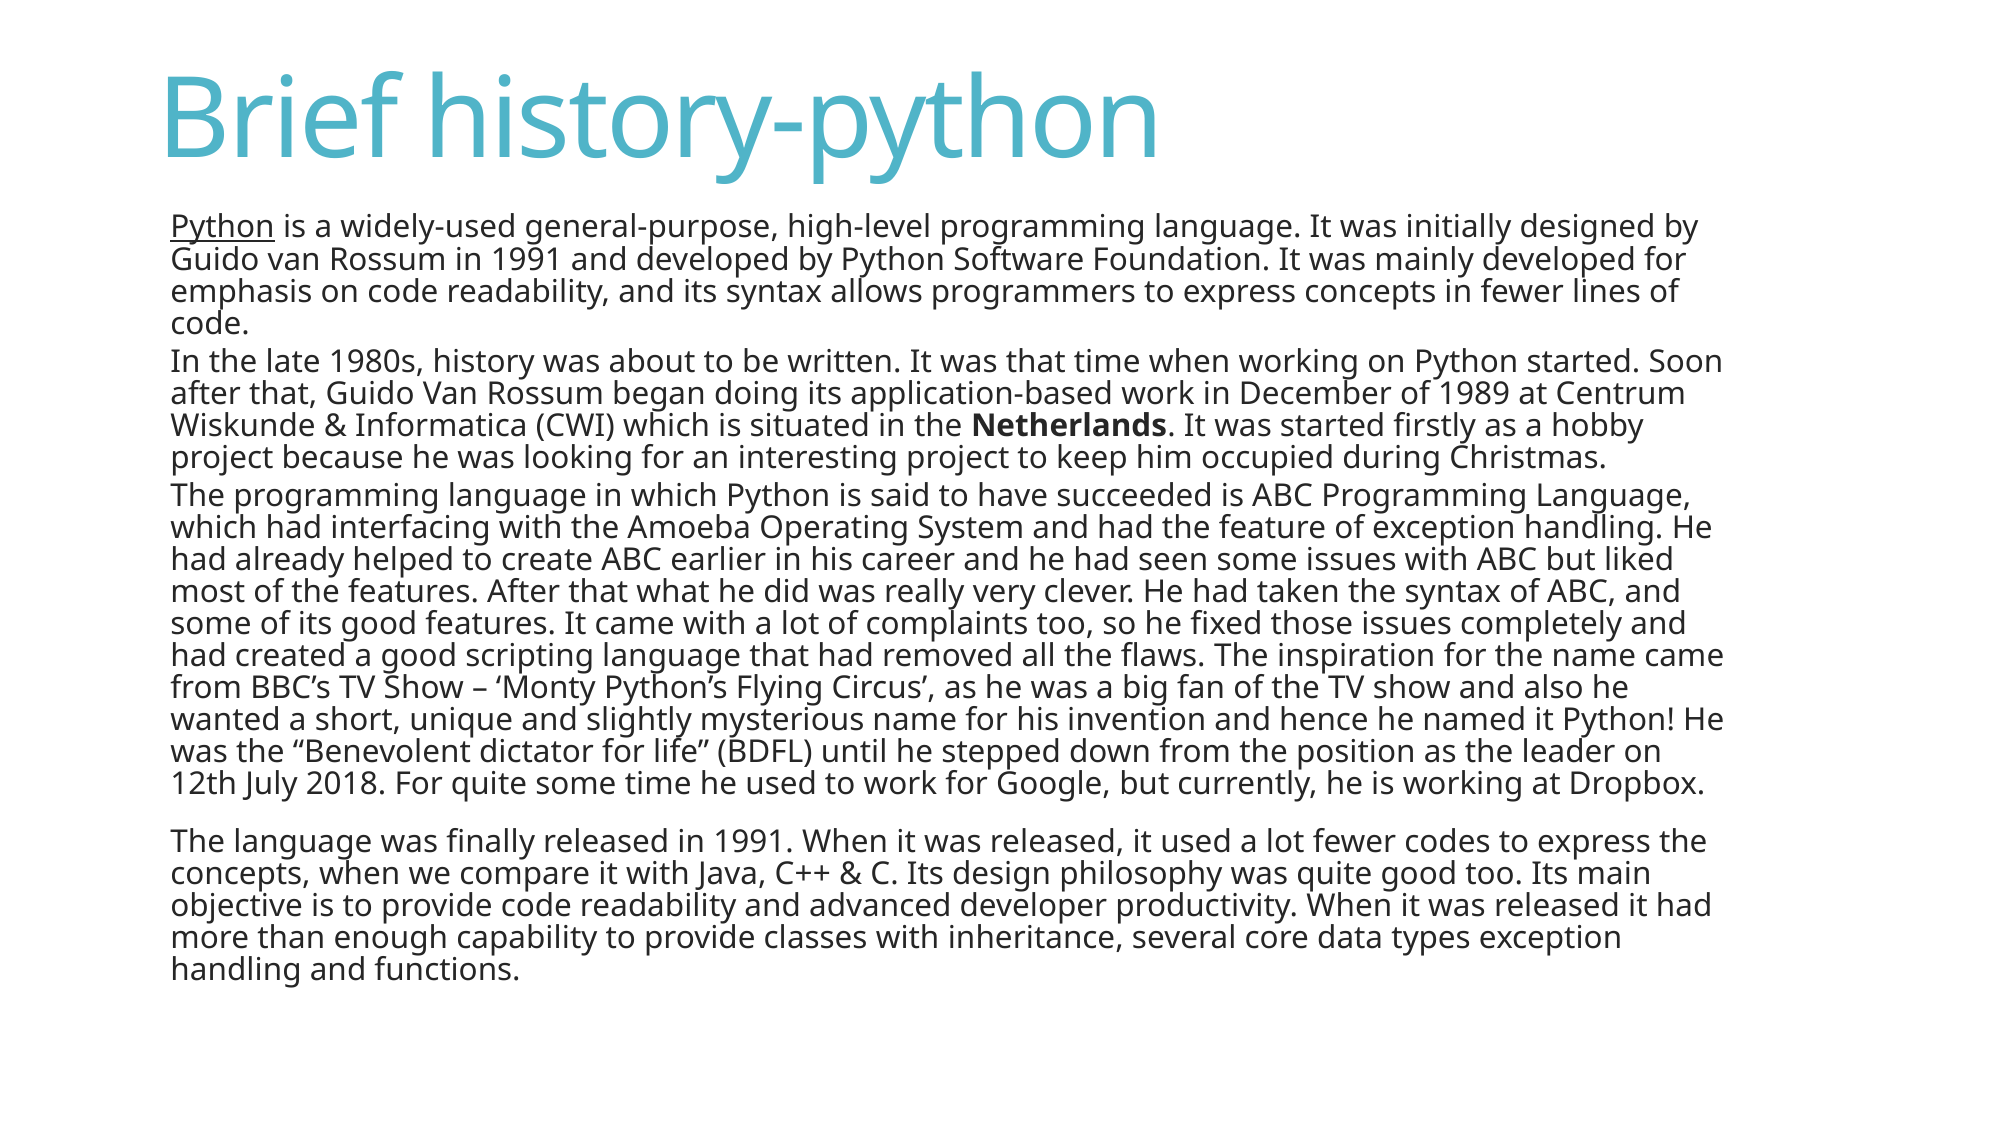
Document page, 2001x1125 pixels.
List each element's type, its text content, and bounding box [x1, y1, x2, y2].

title Brief history-python [142, 45, 1748, 200]
list Python is a widely-used general-purpose, high-level programming language. It was initially designed by Guido van Rossum in 1991 and developed by Python Software Foundation. It was mainly developed for emphasis on code readability, and its syntax allows programmers to express concepts in fewer lines of code. In the late 1980s, history was about to be written. It was that time when working on Python started. Soon after that, Guido Van Rossum began doing its application-based work in December of 1989 at Centrum Wiskunde & Informatica (CWI) which is situated in the Netherlands. It was started firstly as a hobby project because he was looking for an interesting project to keep him occupied during Christmas. The programming language in which Python is said to have succeeded is ABC Programming Language, which had interfacing with the Amoeba Operating System and had the feature of exception handling. He had already helped to create ABC earlier in his career and he had seen some issues with ABC but liked most of the features. After that what he did was really very clever. He had taken the syntax of ABC, and some of its good features. It came with a lot of complaints too, so he fixed those issues completely and had created a good scripting language that had removed all the flaws. The inspiration for the name came from BBC’s TV Show – ‘Monty Python’s Flying Circus’, as he was a big fan of the TV show and also he wanted a short, unique and slightly mysterious name for his invention and hence he named it Python! He was the “Benevolent dictator for life” (BDFL) until he stepped down from the position as the leader on 12th July 2018. For quite some time he used to work for Google, but currently, he is working at Dropbox. The language was finally released in 1991. When it was released, it used a lot fewer codes to express the concepts, when we compare it with Java, C++ & C. Its design philosophy was quite good too. Its main objective is to provide code readability and advanced developer productivity. When it was released it had more than enough capability to provide classes with inheritance, several core data types exception handling and functions. [142, 200, 1748, 1072]
